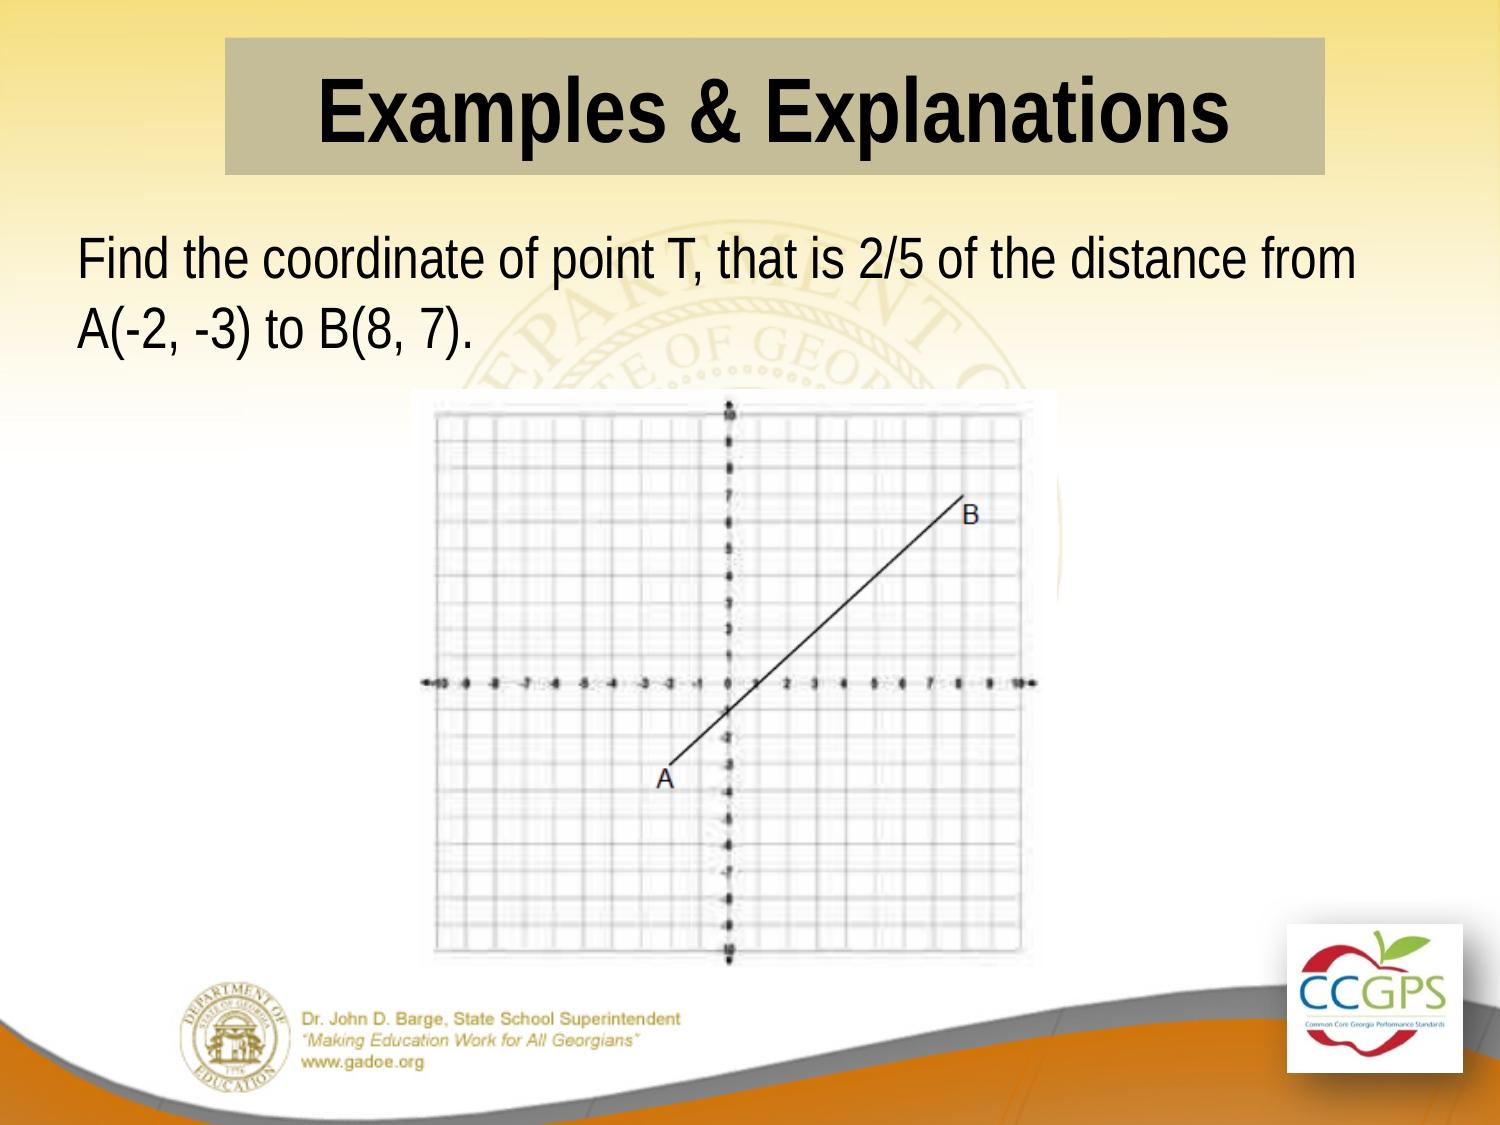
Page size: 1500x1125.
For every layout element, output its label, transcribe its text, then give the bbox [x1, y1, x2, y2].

subtitle Find the coordinate of point T, that is 2/5 of the distance from A(-2, -3) to B(8, 7). [62, 212, 1438, 926]
title Examples & Explanations [224, 37, 1326, 176]
picture [0, 0, 1500, 1125]
